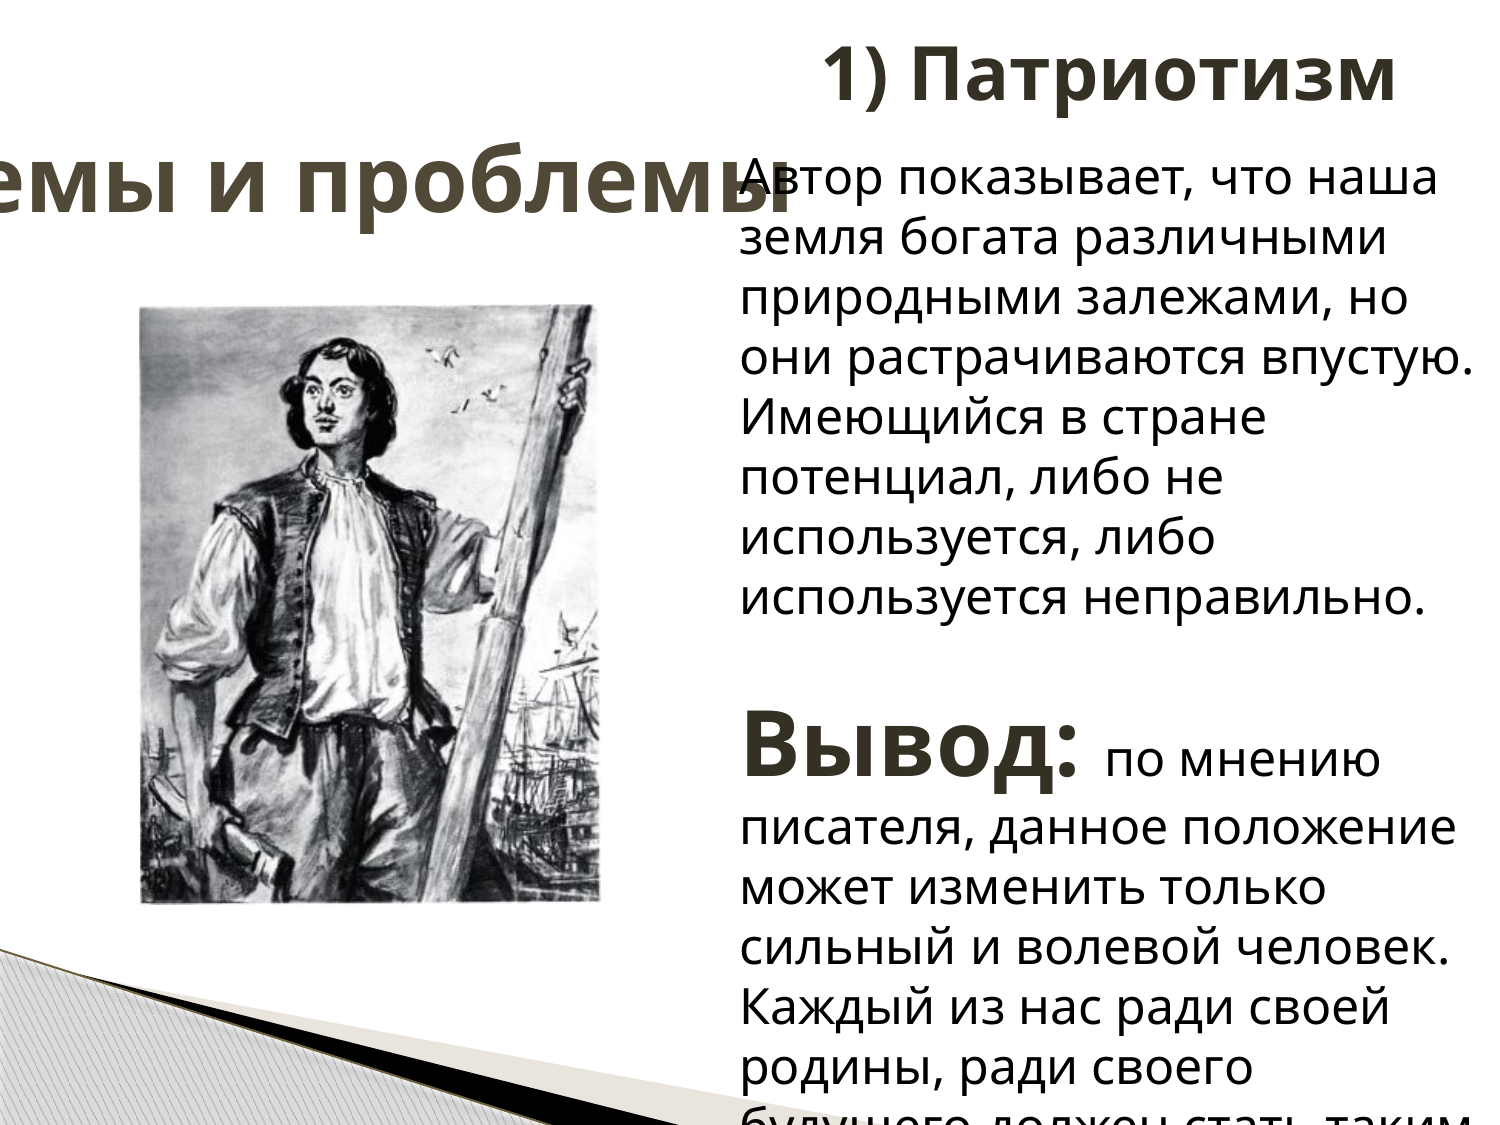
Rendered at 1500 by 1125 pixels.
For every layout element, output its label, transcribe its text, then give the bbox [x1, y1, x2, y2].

text_box Темы и проблемы [0, 113, 810, 239]
picture [139, 303, 601, 906]
text_box 1) Патриотизм [805, 18, 1414, 123]
text_box Автор показывает, что наша земля богата различными природными залежами, но они растрачиваются впустую. Имеющийся в стране потенциал, либо не используется, либо используется неправильно. Вывод: по мнению писателя, данное положение может изменить только сильный и волевой человек. Каждый из нас ради своей родины, ради своего будущего должен стать таким человеком. [724, 137, 1496, 1125]
